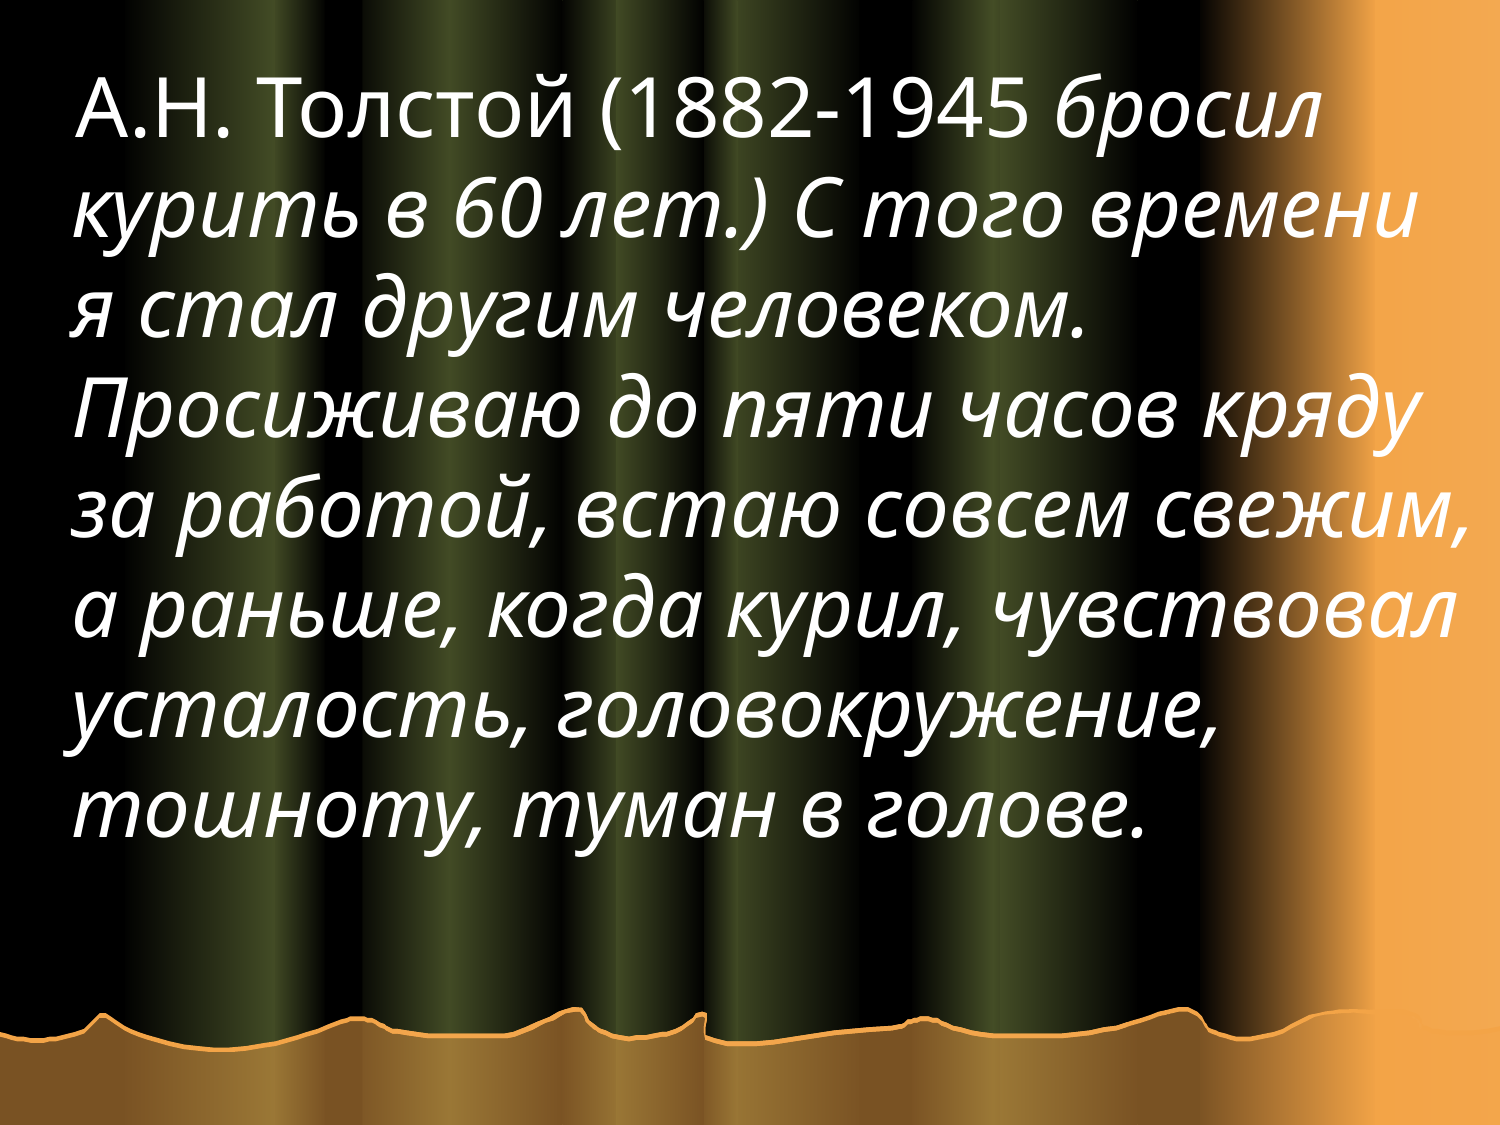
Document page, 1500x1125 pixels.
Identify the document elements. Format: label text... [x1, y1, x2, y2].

list А.Н. Толстой (1882-1945 бросил курить в 60 лет.) С того времени я стал другим человеком. Просиживаю до пяти часов кряду за работой, встаю совсем свежим, а раньше, когда курил, чувствовал усталость, головокружение, тошноту, туман в голове. [0, 46, 1500, 1125]
